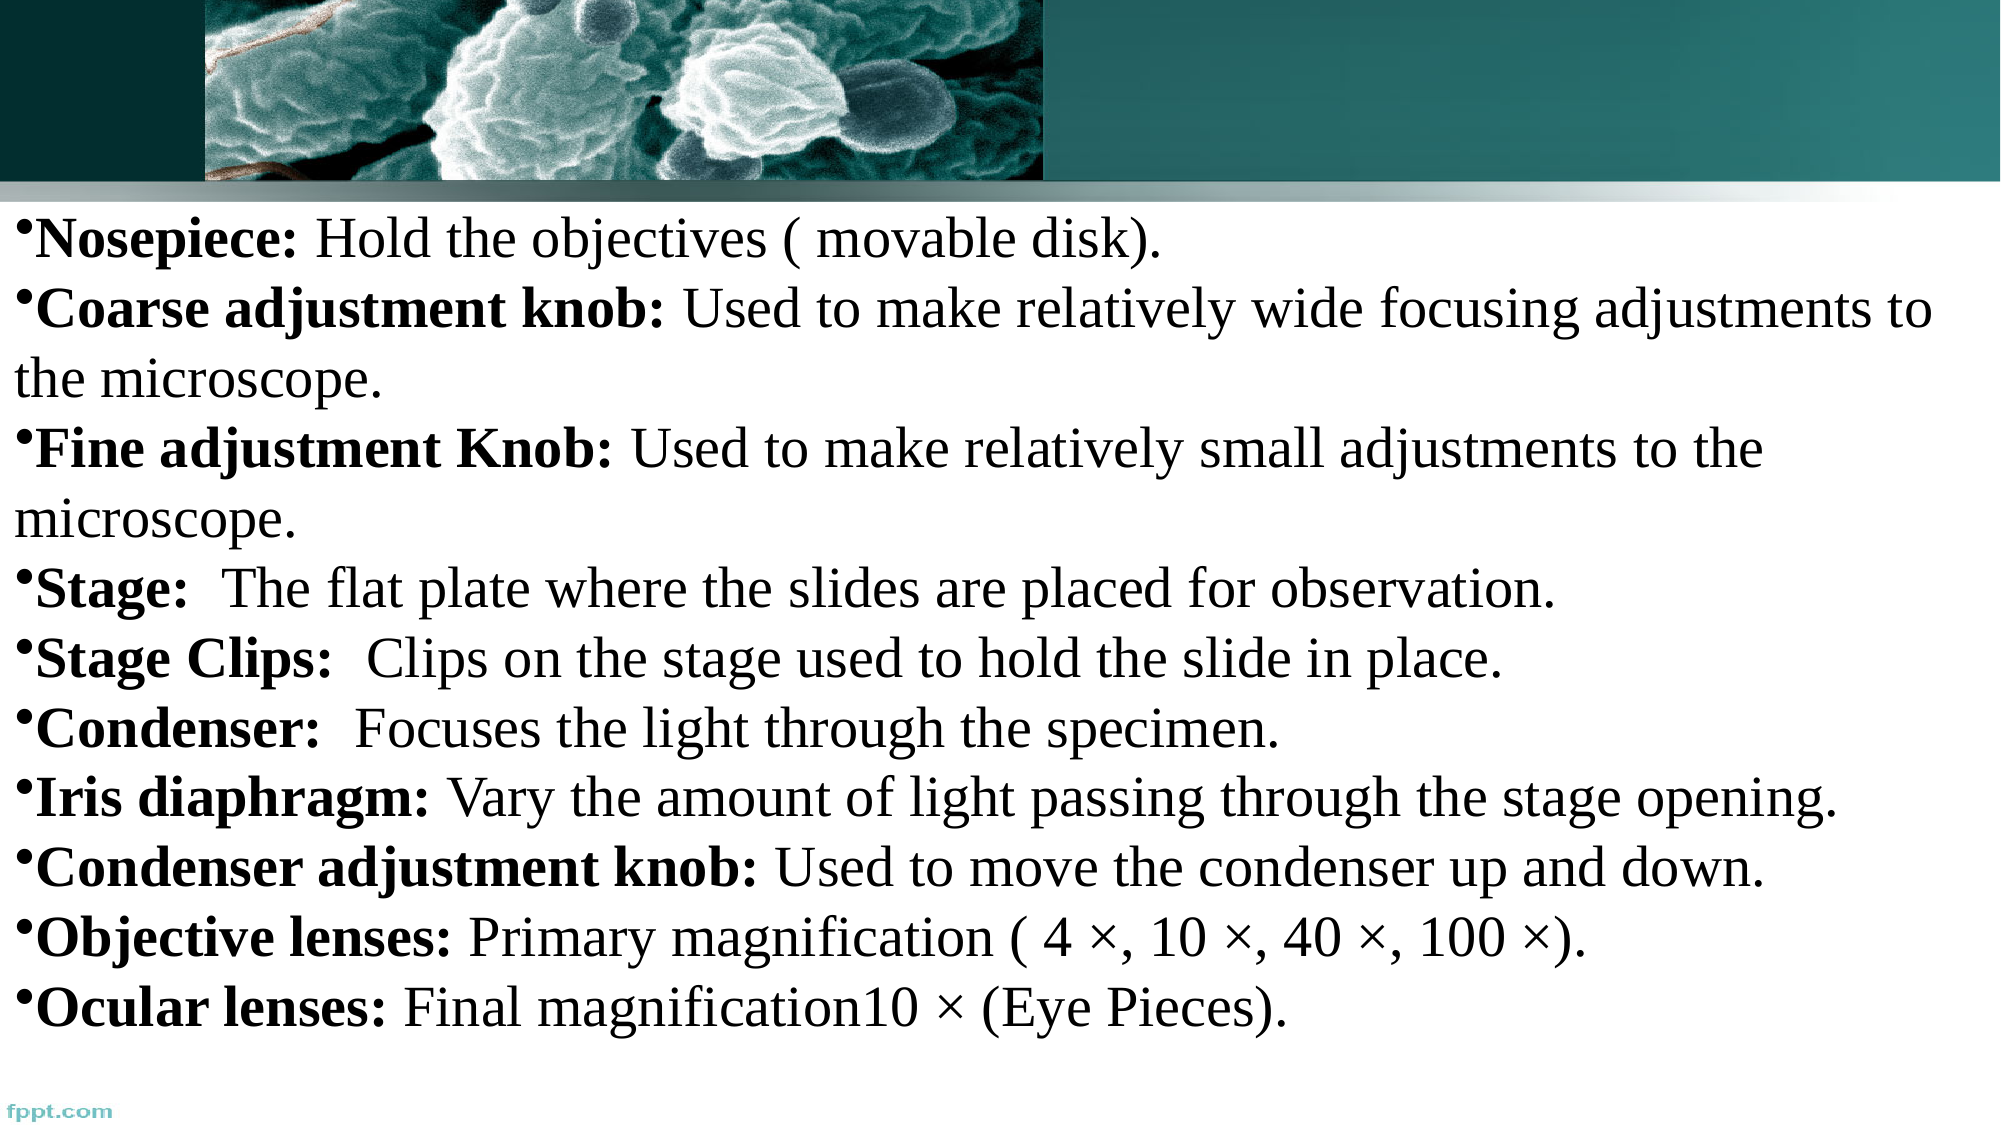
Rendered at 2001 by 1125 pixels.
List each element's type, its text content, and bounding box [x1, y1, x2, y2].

picture [0, 0, 2001, 1125]
text_box Nosepiece: Hold the objectives ( movable disk). Coarse adjustment knob: Used to make relatively wide focusing adjustments to the microscope. Fine adjustment Knob: Used to make relatively small adjustments to the microscope. Stage: The flat plate where the slides are placed for observation. Stage Clips: Clips on the stage used to hold the slide in place. Condenser: Focuses the light through the specimen. Iris diaphragm: Vary the amount of light passing through the stage opening. Condenser adjustment knob: Used to move the condenser up and down. Objective lenses: Primary magnification ( 4 ×, 10 ×, 40 ×, 100 ×). Ocular lenses: Final magnification10 × (Eye Pieces). [0, 191, 1961, 1125]
